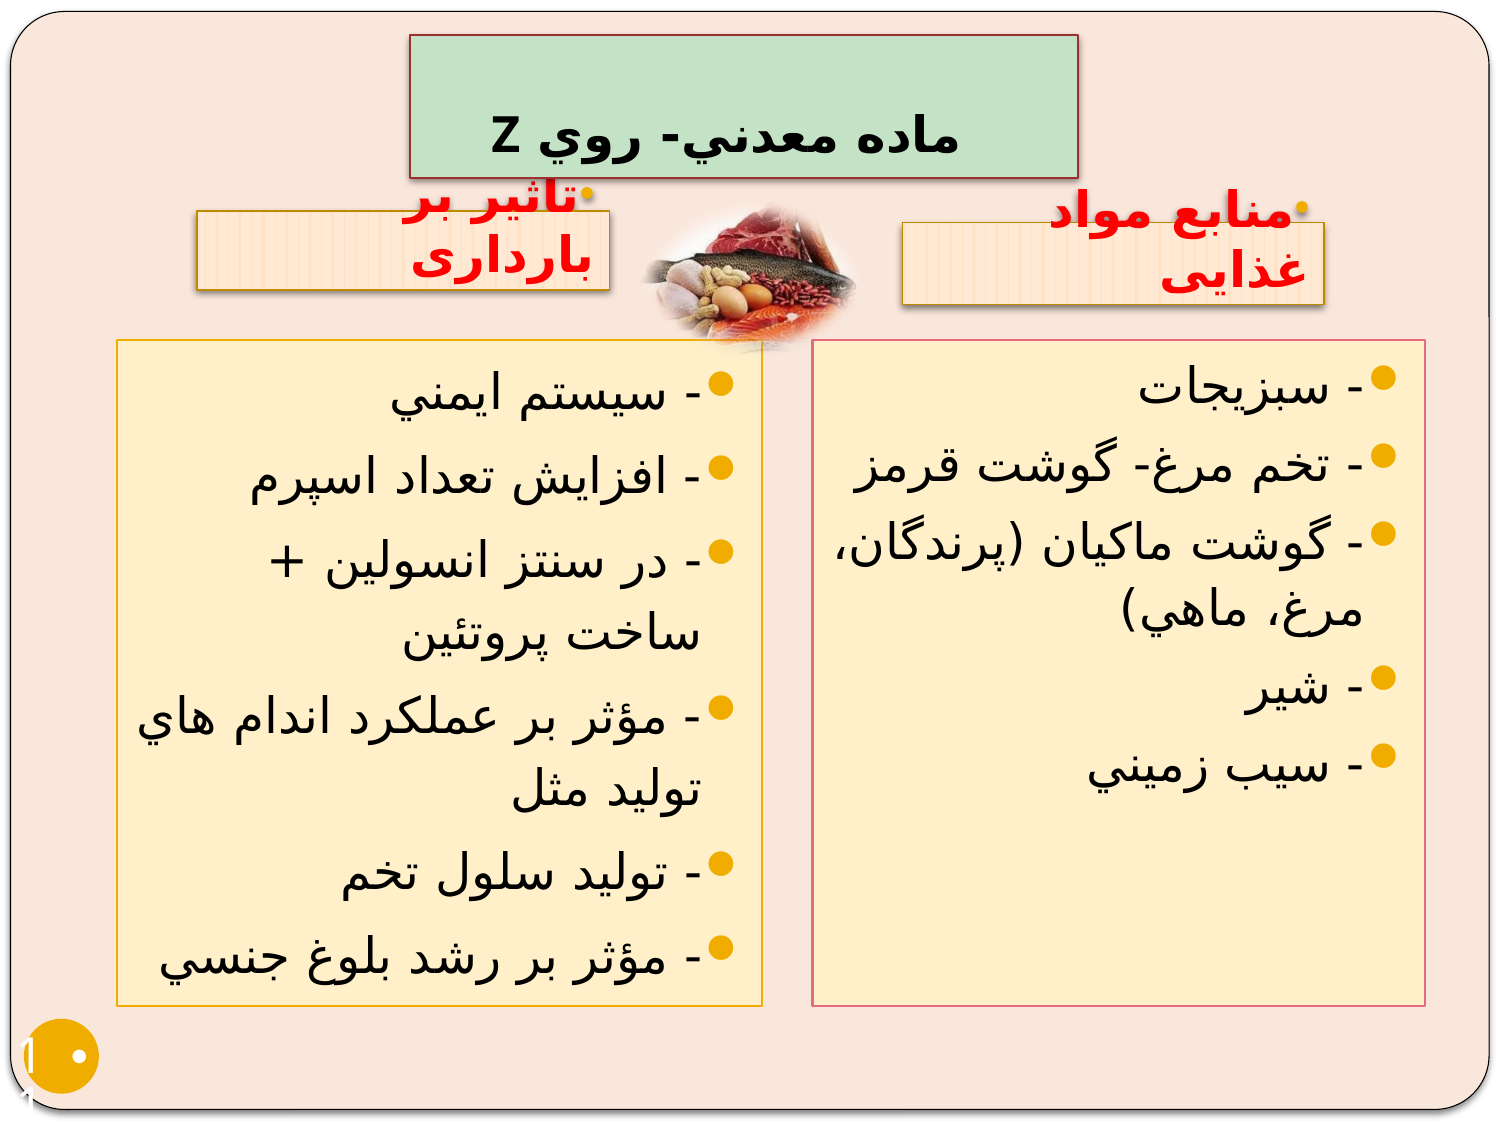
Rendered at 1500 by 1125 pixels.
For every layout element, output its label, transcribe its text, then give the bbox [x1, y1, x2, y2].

list منابع مواد غذایی [902, 222, 1325, 305]
list - سبزيجات - تخم مرغ- گوشت قرمز - گوشت ماكيان (پرندگان، مرغ، ماهي) - شير - سيب زميني [811, 339, 1426, 1007]
list تاثیر بر بارداری [196, 210, 610, 291]
list - سيستم ايمني - افزايش تعداد اسپرم - در سنتز انسولين + ساخت پروتئين - مؤثر بر عملكرد اندام هاي توليد مثل - توليد سلول تخم - مؤثر بر رشد بلوغ جنسي [116, 339, 763, 1007]
picture [632, 194, 871, 364]
title ماده معدني- روي Z [409, 34, 1079, 179]
slide_number 11 [23, 1018, 99, 1094]
